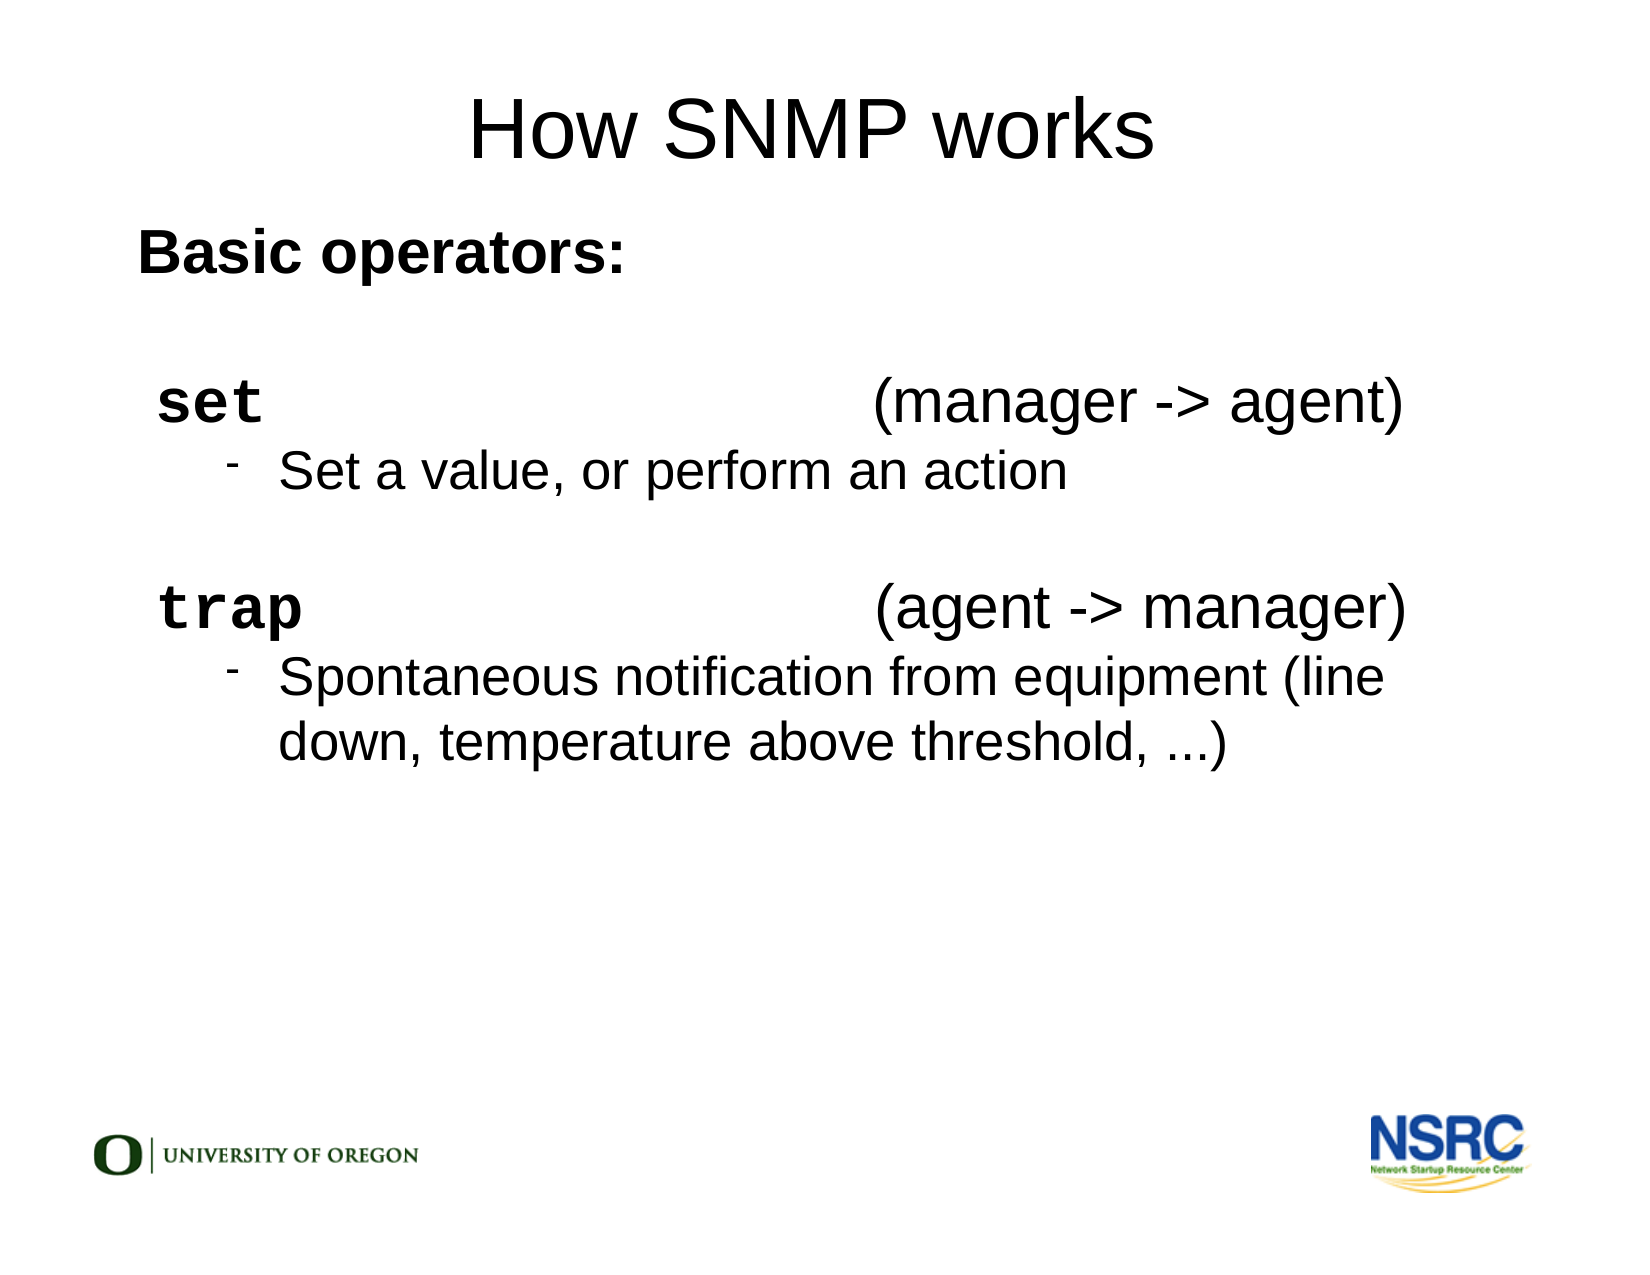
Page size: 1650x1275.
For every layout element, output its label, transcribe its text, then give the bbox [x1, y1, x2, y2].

text_box How SNMP works [133, 58, 1491, 191]
text_box Basic operators: set (manager -> agent) Set a value, or perform an action trap (agent -> manager) Spontaneous notification from equipment (line down, temperature above threshold, ...) [137, 210, 1494, 1157]
picture [1371, 1114, 1532, 1193]
picture [92, 1133, 420, 1177]
